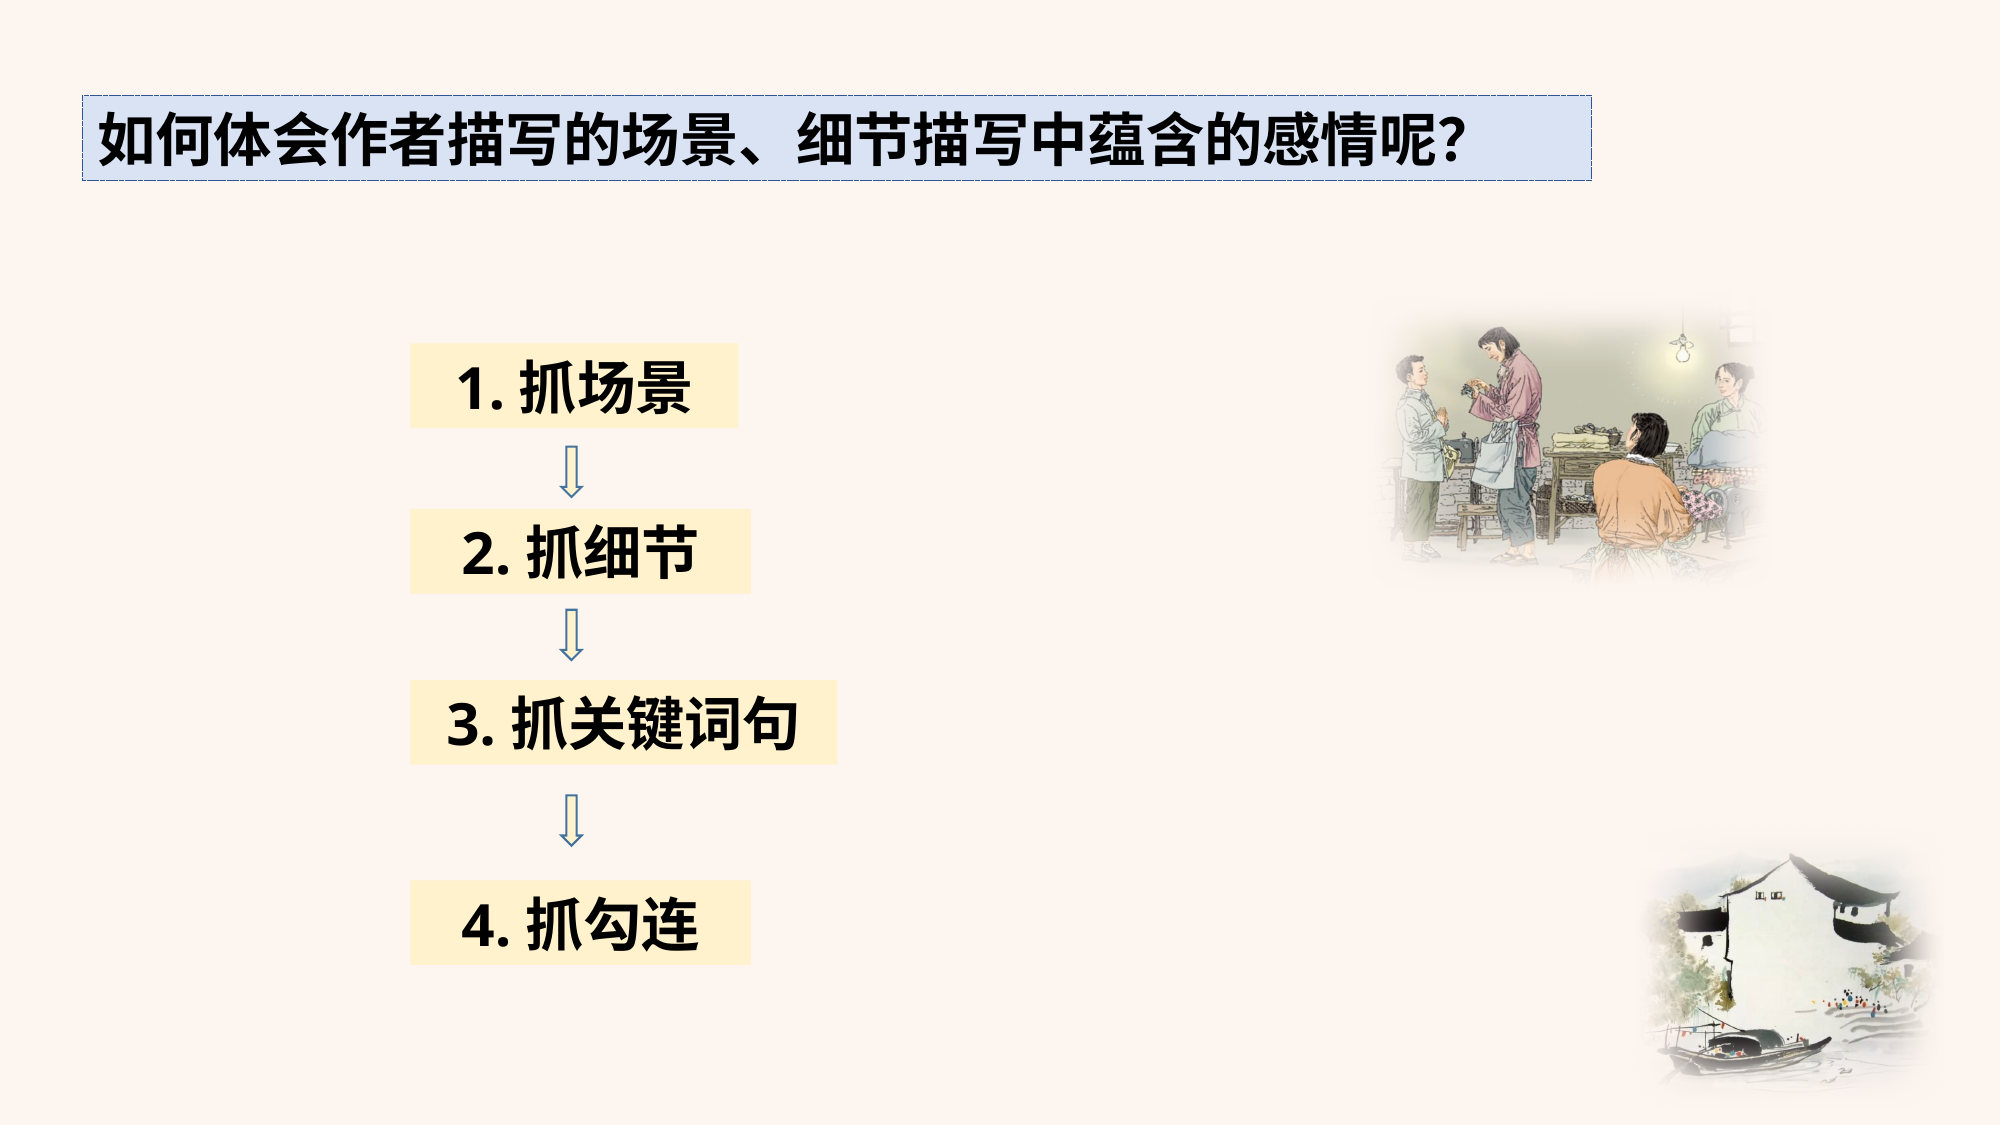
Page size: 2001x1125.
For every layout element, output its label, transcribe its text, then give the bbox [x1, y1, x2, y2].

text_box [558, 794, 585, 848]
text_box 2.抓细节 [410, 508, 751, 594]
text_box 如何体会作者描写的场景、细节描写中蕴含的感情呢？ [82, 95, 1592, 181]
text_box [558, 445, 585, 499]
picture [1630, 822, 1949, 1113]
text_box 4.抓勾连 [410, 880, 751, 965]
picture [1364, 280, 1777, 595]
text_box [558, 608, 585, 662]
text_box 1.抓场景 [410, 343, 739, 429]
text_box 3.抓关键词句 [410, 680, 838, 765]
